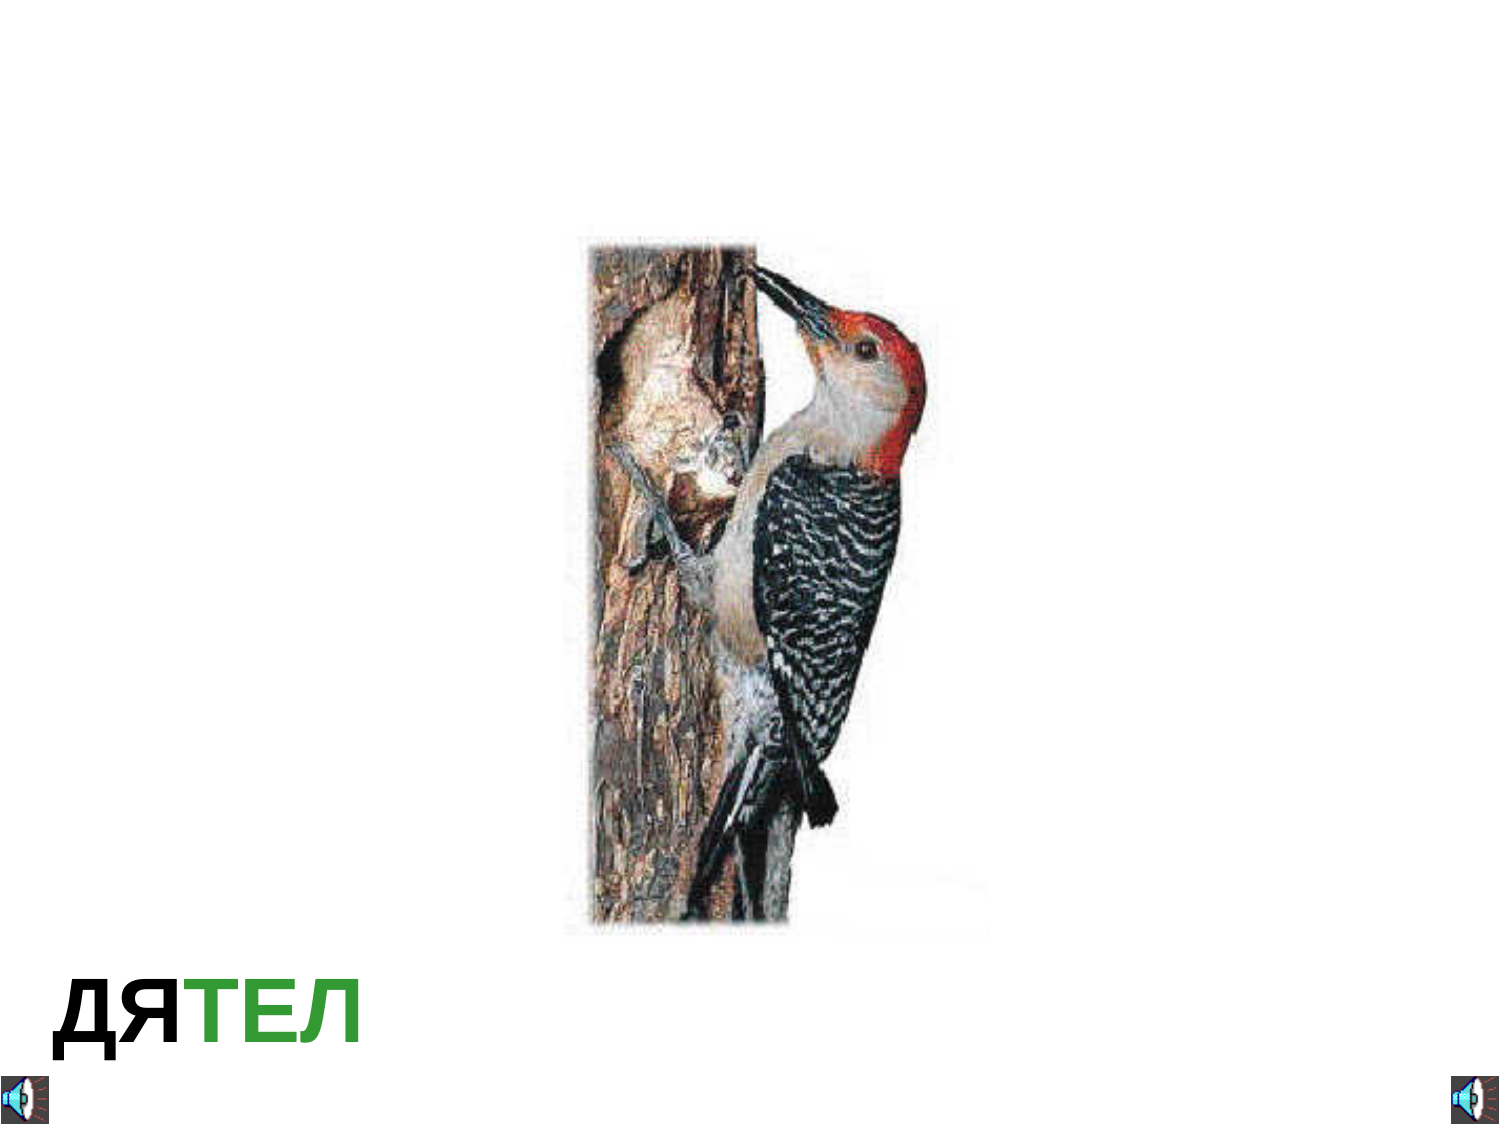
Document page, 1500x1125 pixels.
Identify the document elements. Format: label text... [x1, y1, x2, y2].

picture [1449, 1074, 1500, 1125]
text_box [562, 224, 990, 944]
picture [0, 1074, 51, 1125]
title ДЯТЕЛ [37, 912, 1313, 1101]
